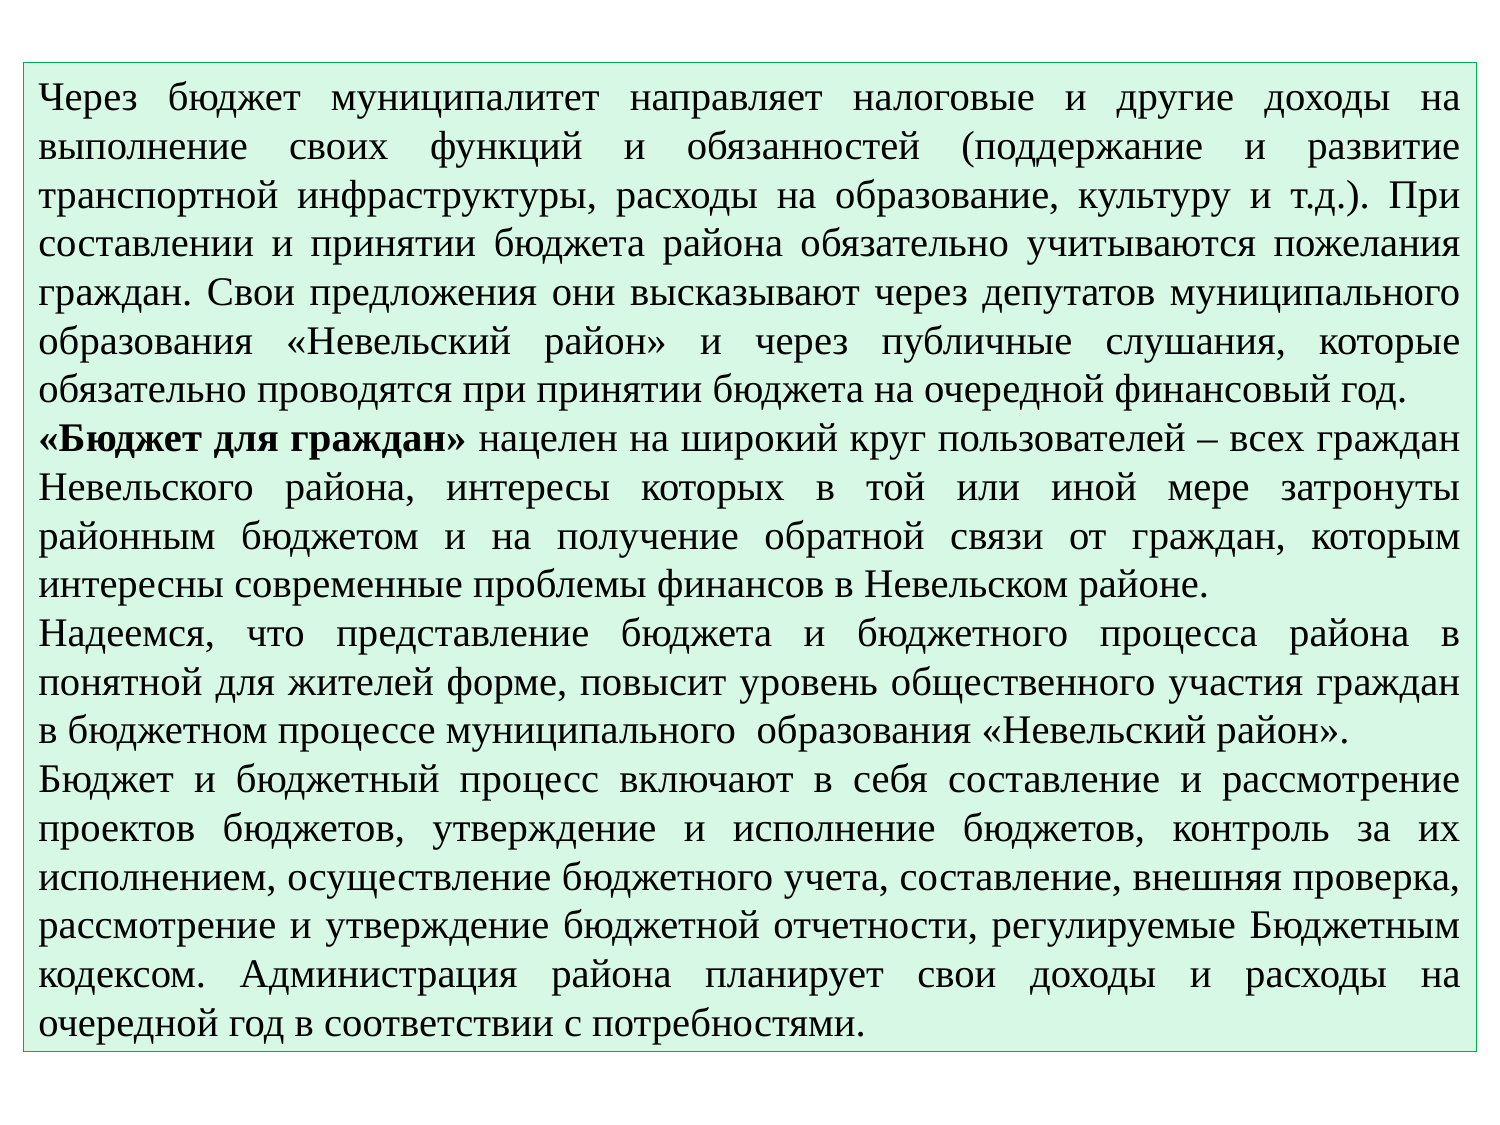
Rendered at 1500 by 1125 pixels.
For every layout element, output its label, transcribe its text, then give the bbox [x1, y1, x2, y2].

text_box Через бюджет муниципалитет направляет налоговые и другие доходы на выполнение своих функций и обязанностей (поддержание и развитие транспортной инфраструктуры, расходы на образование, культуру и т.д.). При составлении и принятии бюджета района обязательно учитываются пожелания граждан. Свои предложения они высказывают через депутатов муниципального образования «Невельский район» и через публичные слушания, которые обязательно проводятся при принятии бюджета на очередной финансовый год. «Бюджет для граждан» нацелен на широкий круг пользователей – всех граждан Невельского района, интересы которых в той или иной мере затронуты районным бюджетом и на получение обратной связи от граждан, которым интересны современные проблемы финансов в Невельском районе. Надеемся, что представление бюджета и бюджетного процесса района в понятной для жителей форме, повысит уровень общественного участия граждан в бюджетном процессе муниципального образования «Невельский район». Бюджет и бюджетный процесс включают в себя составление и рассмотрение проектов бюджетов, утверждение и исполнение бюджетов, контроль за их исполнением, осуществление бюджетного учета, составление, внешняя проверка, рассмотрение и утверждение бюджетной отчетности, регулируемые Бюджетным кодексом. Администрация района планирует свои доходы и расходы на очередной год в соответствии с потребностями. [23, 62, 1477, 1052]
